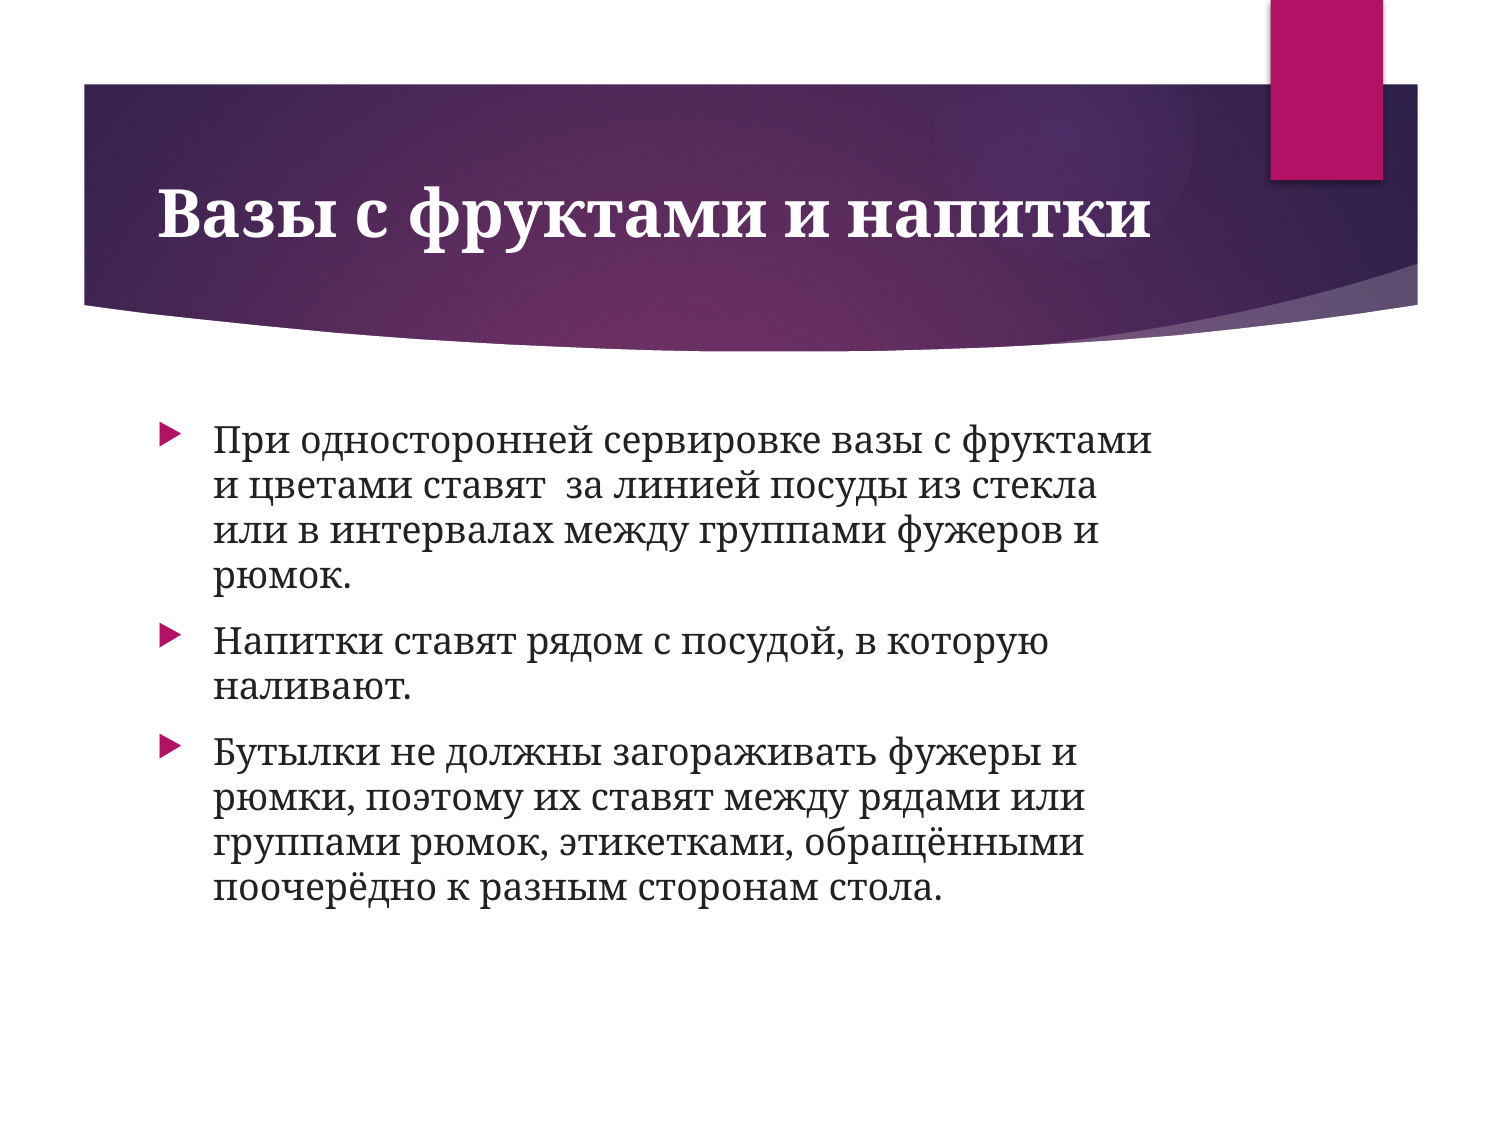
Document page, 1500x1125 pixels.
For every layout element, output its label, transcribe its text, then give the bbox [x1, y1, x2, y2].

list При односторонней сервировке вазы с фруктами и цветами ставят за линией посуды из стекла или в интервалах между группами фужеров и рюмок. Напитки ставят рядом с посудой, в которую наливают. Бутылки не должны загораживать фужеры и рюмки, поэтому их ставят между рядами или группами рюмок, этикетками, обращёнными поочерёдно к разным сторонам стола. [141, 408, 1183, 988]
title Вазы с фруктами и напитки [142, 152, 1183, 269]
